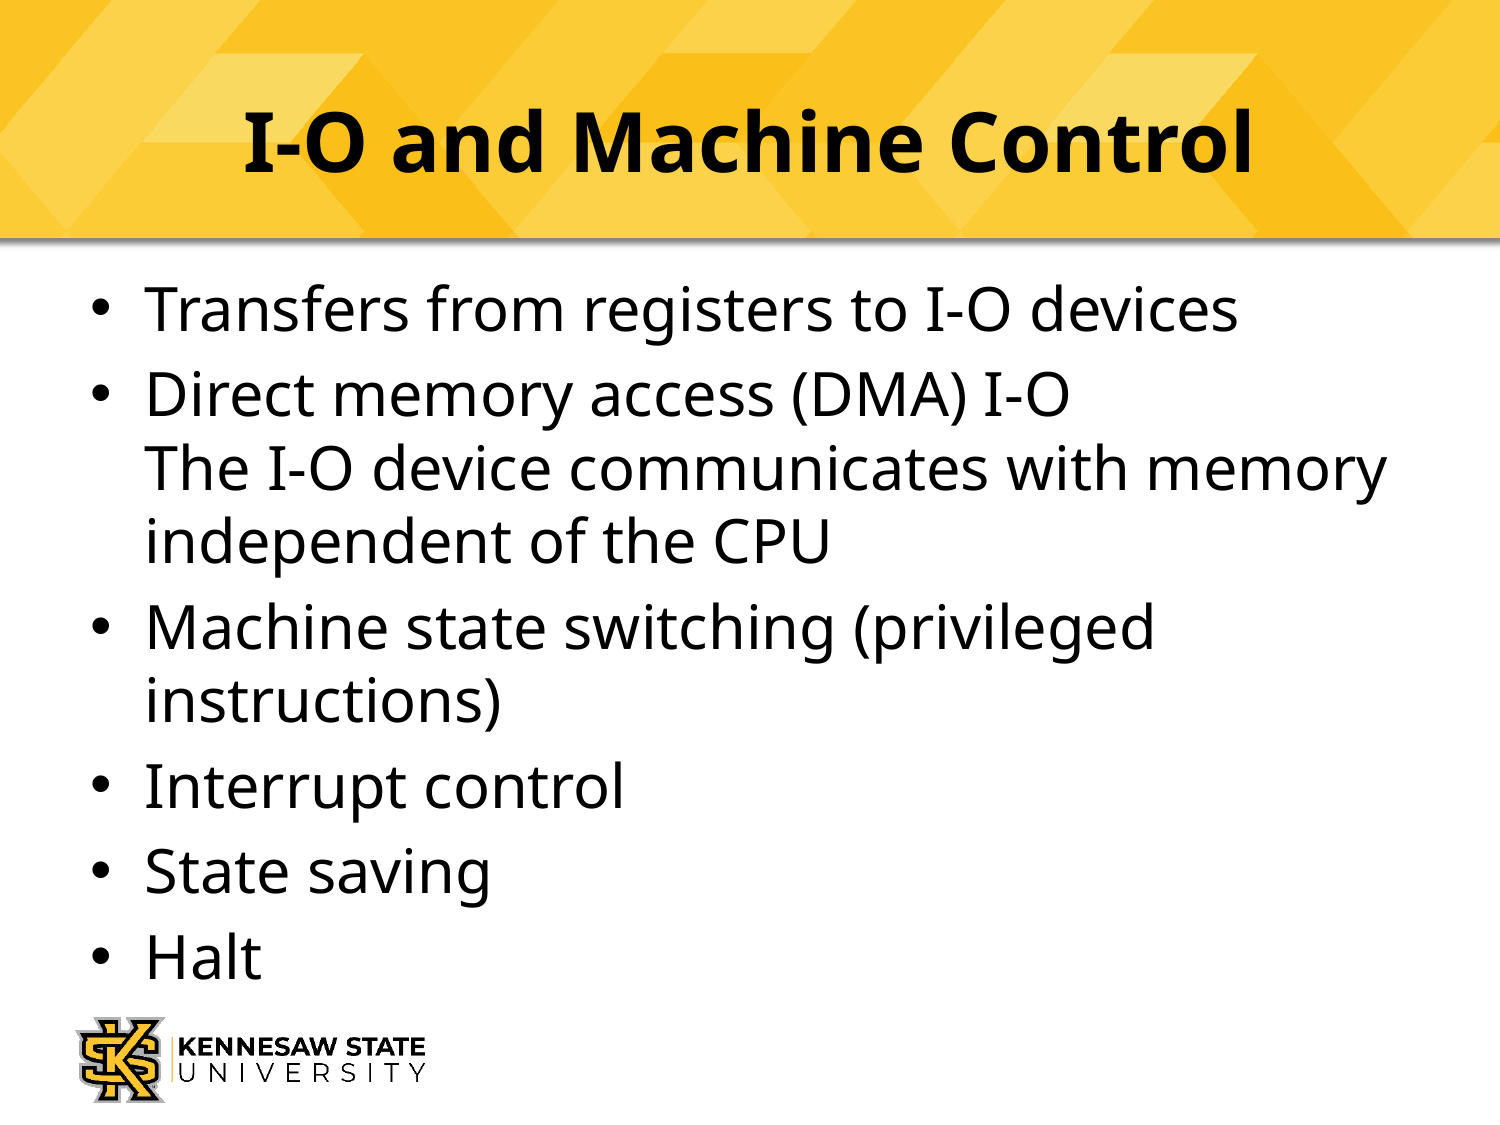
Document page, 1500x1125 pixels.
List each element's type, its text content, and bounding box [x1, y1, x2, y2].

list Transfers from registers to I-O devices Direct memory access (DMA) I-O The I-O device communicates with memory independent of the CPU Machine state switching (privileged instructions) Interrupt control State saving Halt [75, 262, 1425, 1005]
title I-O and Machine Control [75, 45, 1425, 233]
picture [0, 0, 1500, 251]
picture [75, 1017, 425, 1103]
